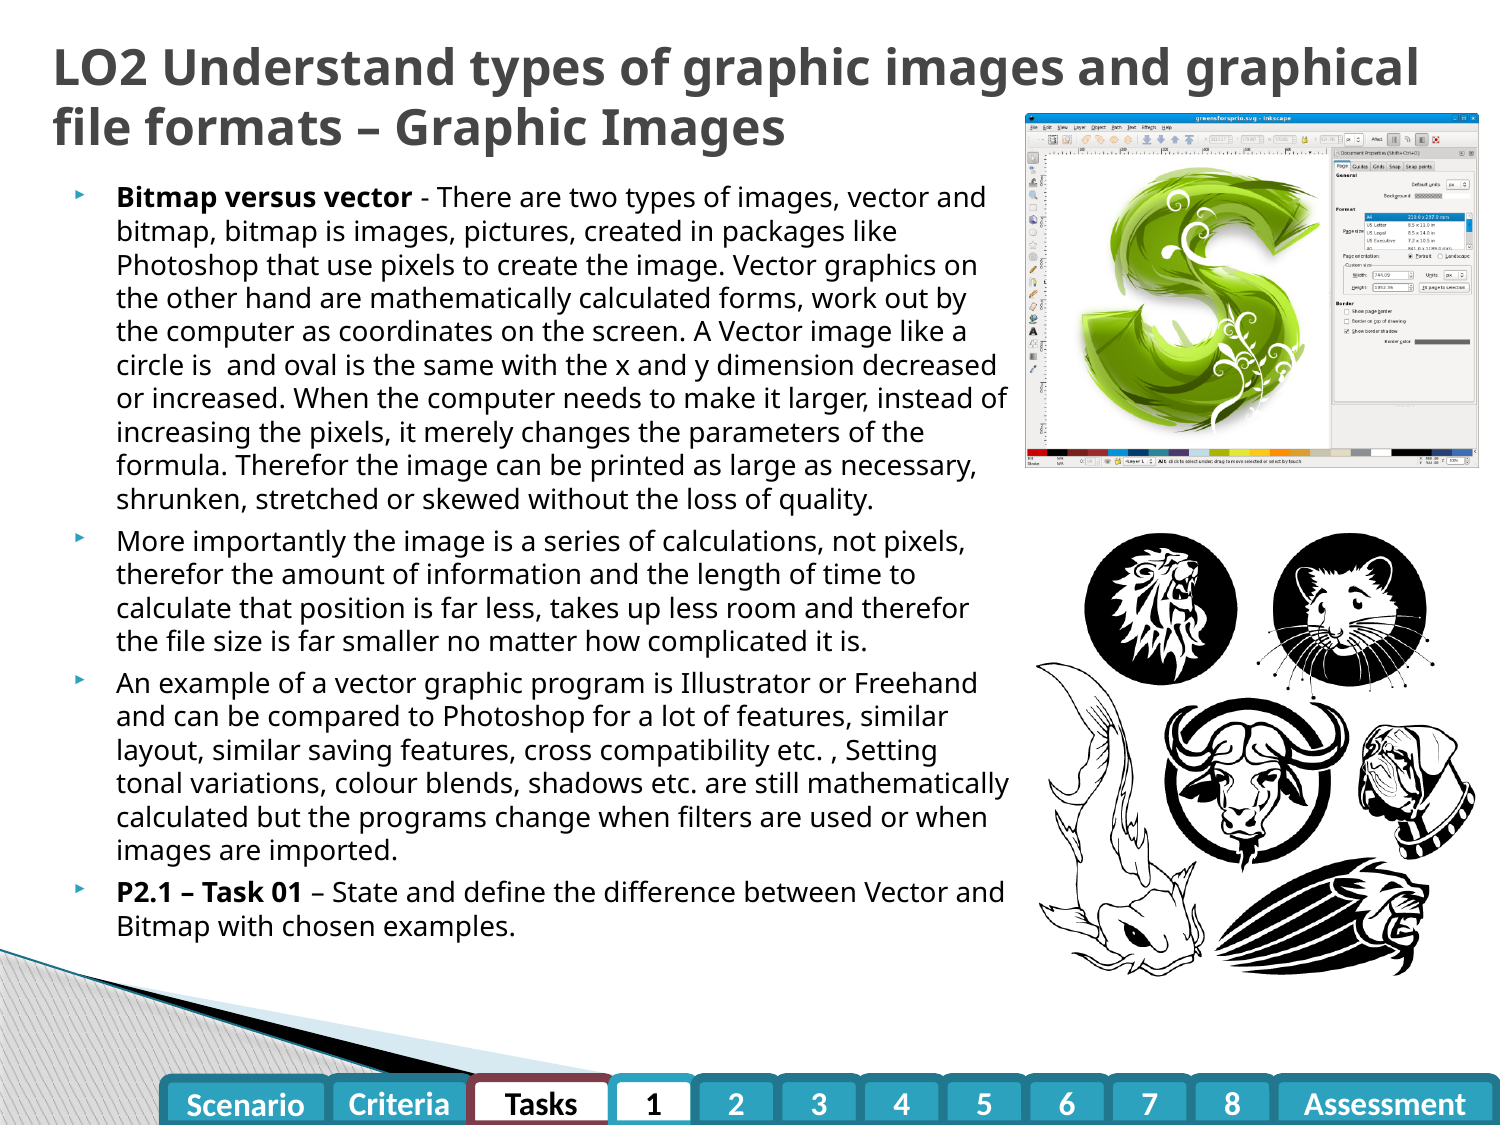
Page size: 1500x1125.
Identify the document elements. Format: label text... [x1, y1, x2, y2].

text_box 8 [1186, 1073, 1279, 1125]
text_box 3 [773, 1073, 860, 1125]
picture [1228, 116, 1243, 120]
picture [1024, 113, 1480, 469]
text_box Assessment [1274, 1073, 1500, 1125]
text_box Scenario [158, 1073, 328, 1125]
text_box 1 [607, 1073, 695, 1125]
text_box 6 [1021, 1073, 1108, 1125]
text_box Tasks [466, 1073, 612, 1125]
picture [1197, 117, 1225, 121]
text_box 5 [938, 1073, 1026, 1125]
text_box Criteria [324, 1073, 470, 1125]
text_box 4 [855, 1073, 943, 1125]
text_box 2 [690, 1073, 778, 1125]
text_box 7 [1103, 1073, 1191, 1125]
picture [1027, 526, 1483, 983]
title LO2 Understand types of graphic images and graphical file formats – Graphic Images [37, 19, 1471, 173]
